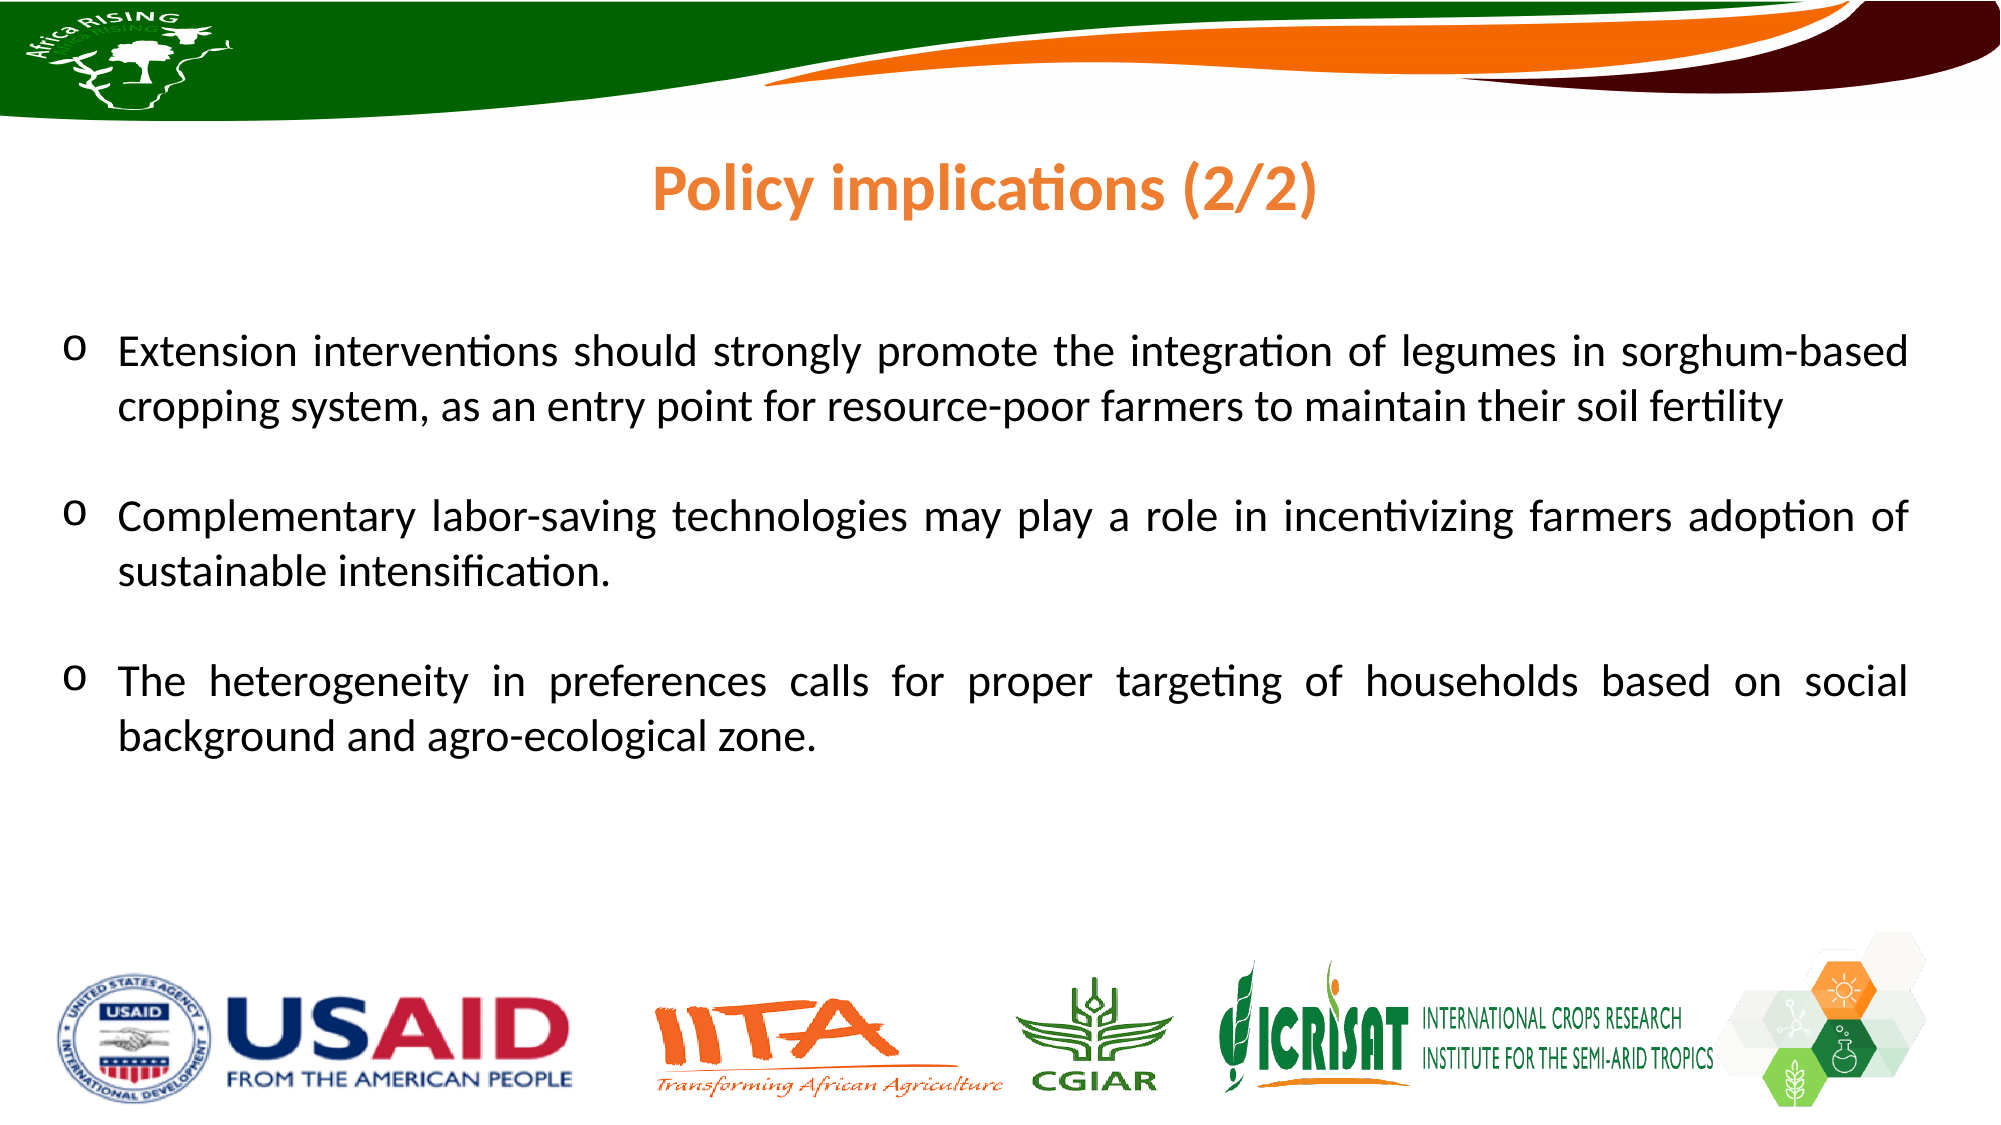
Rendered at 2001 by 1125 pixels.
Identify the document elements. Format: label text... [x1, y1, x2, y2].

picture [46, 970, 583, 1107]
picture [0, 0, 2000, 121]
picture [655, 977, 1174, 1100]
text_box Policy implications (2/2) [0, 136, 1986, 231]
picture [1218, 932, 1926, 1107]
text_box Extension interventions should strongly promote the integration of legumes in sorghum-based cropping system, as an entry point for resource-poor farmers to maintain their soil fertility Complementary labor-saving technologies may play a role in incentivizing farmers adoption of sustainable intensification. The heterogeneity in preferences calls for proper targeting of households based on social background and agro-ecological zone. [46, 313, 1926, 824]
